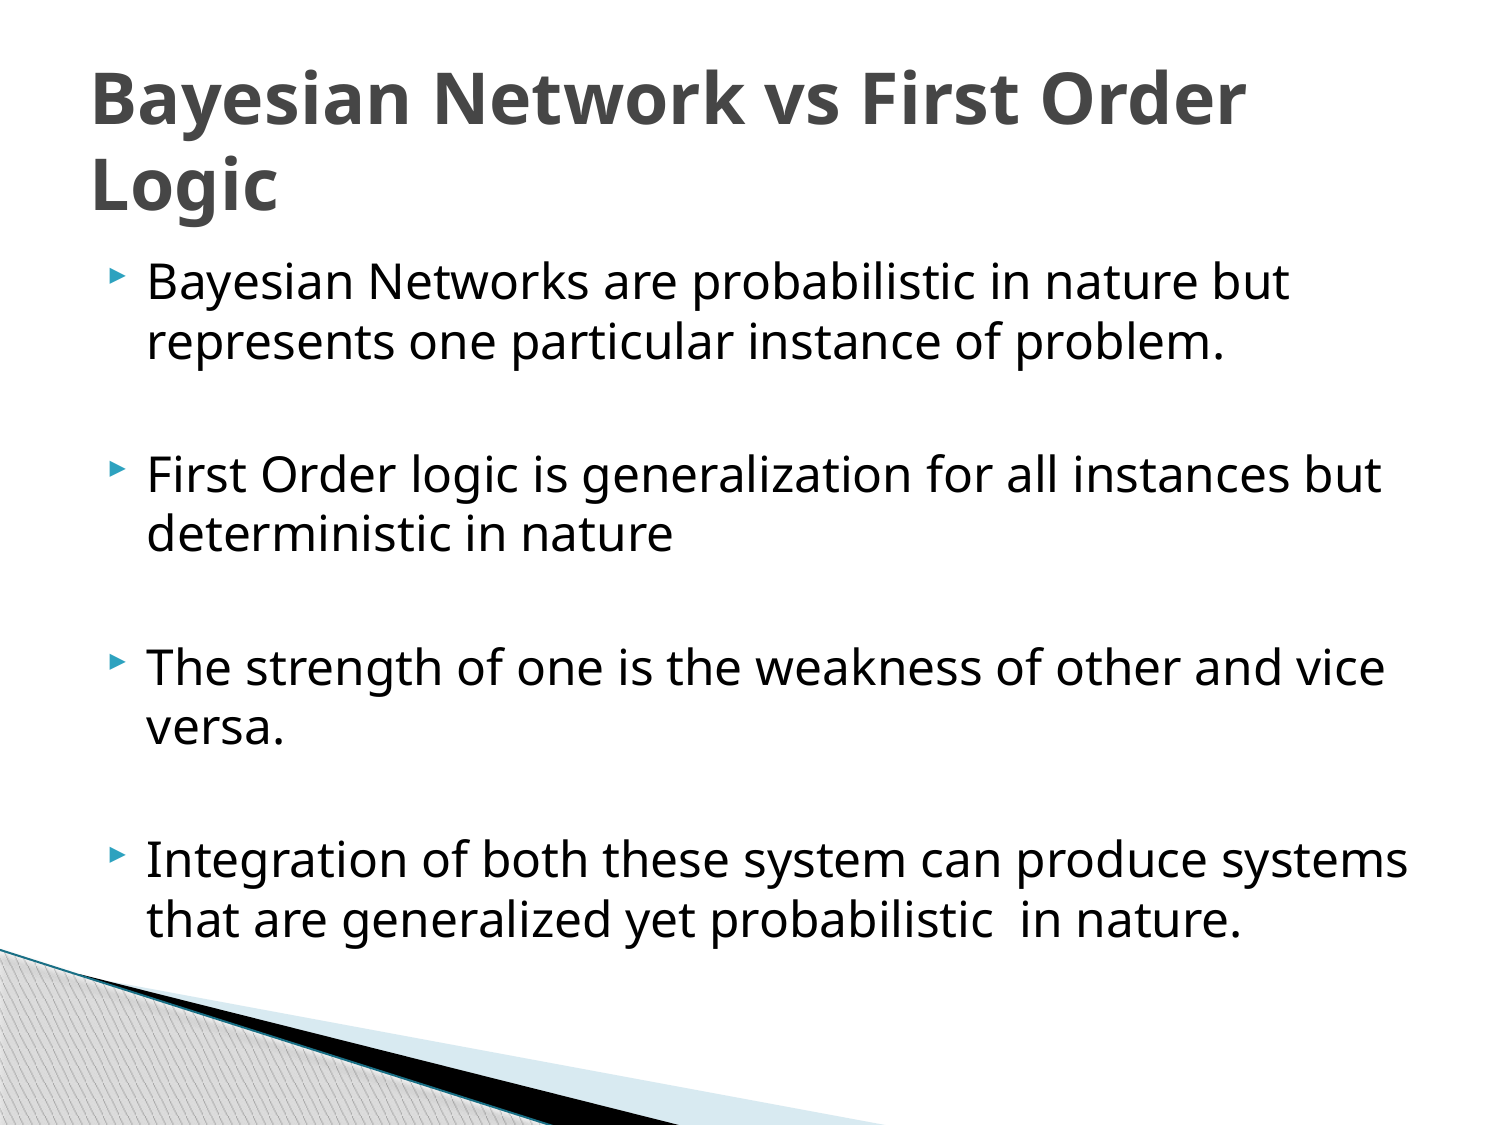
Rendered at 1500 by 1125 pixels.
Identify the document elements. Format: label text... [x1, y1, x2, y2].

list Bayesian Networks are probabilistic in nature but represents one particular instance of problem. First Order logic is generalization for all instances but deterministic in nature The strength of one is the weakness of other and vice versa. Integration of both these system can produce systems that are generalized yet probabilistic in nature. [75, 243, 1425, 986]
title Bayesian Network vs First Order Logic [75, 45, 1425, 233]
